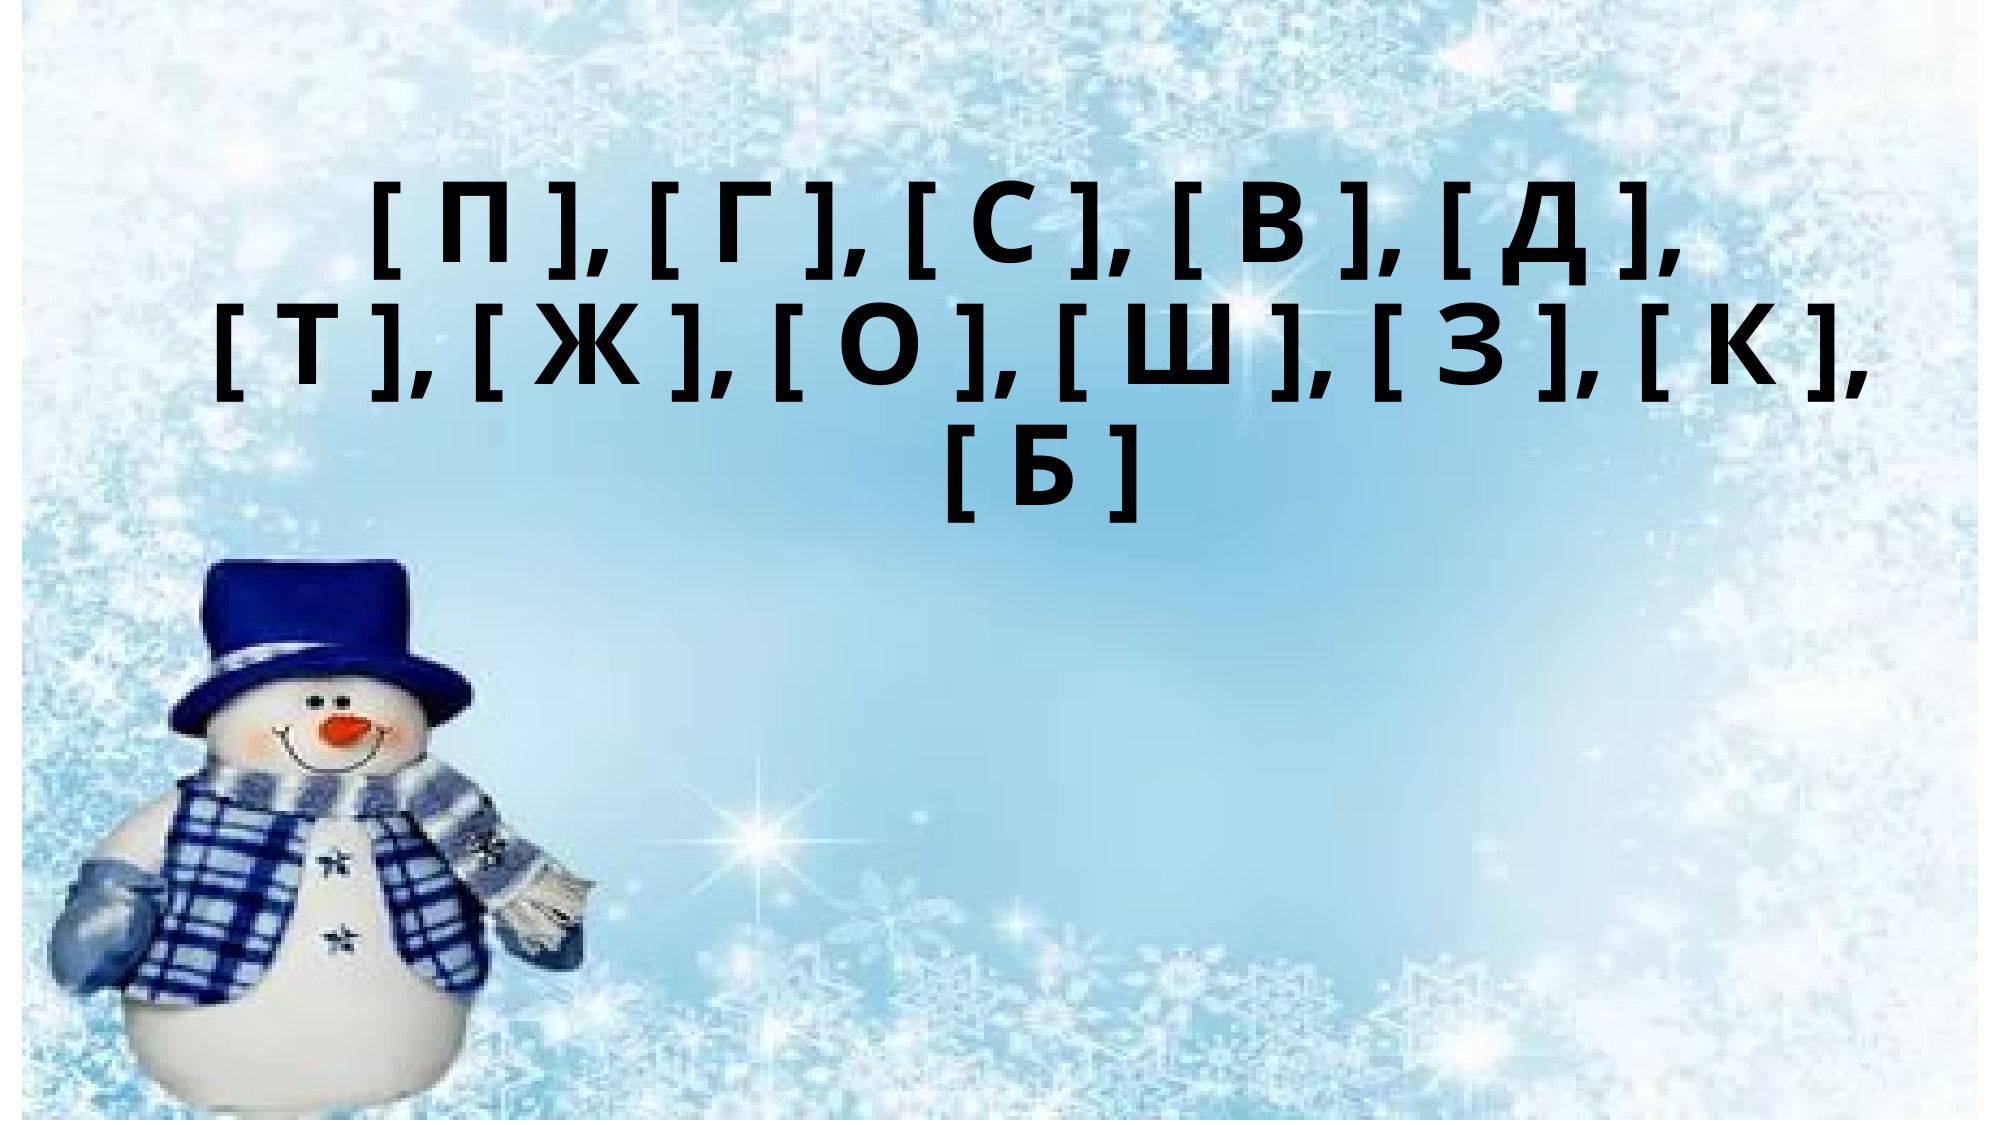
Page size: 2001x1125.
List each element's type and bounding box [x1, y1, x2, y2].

list [22, 0, 1978, 1120]
